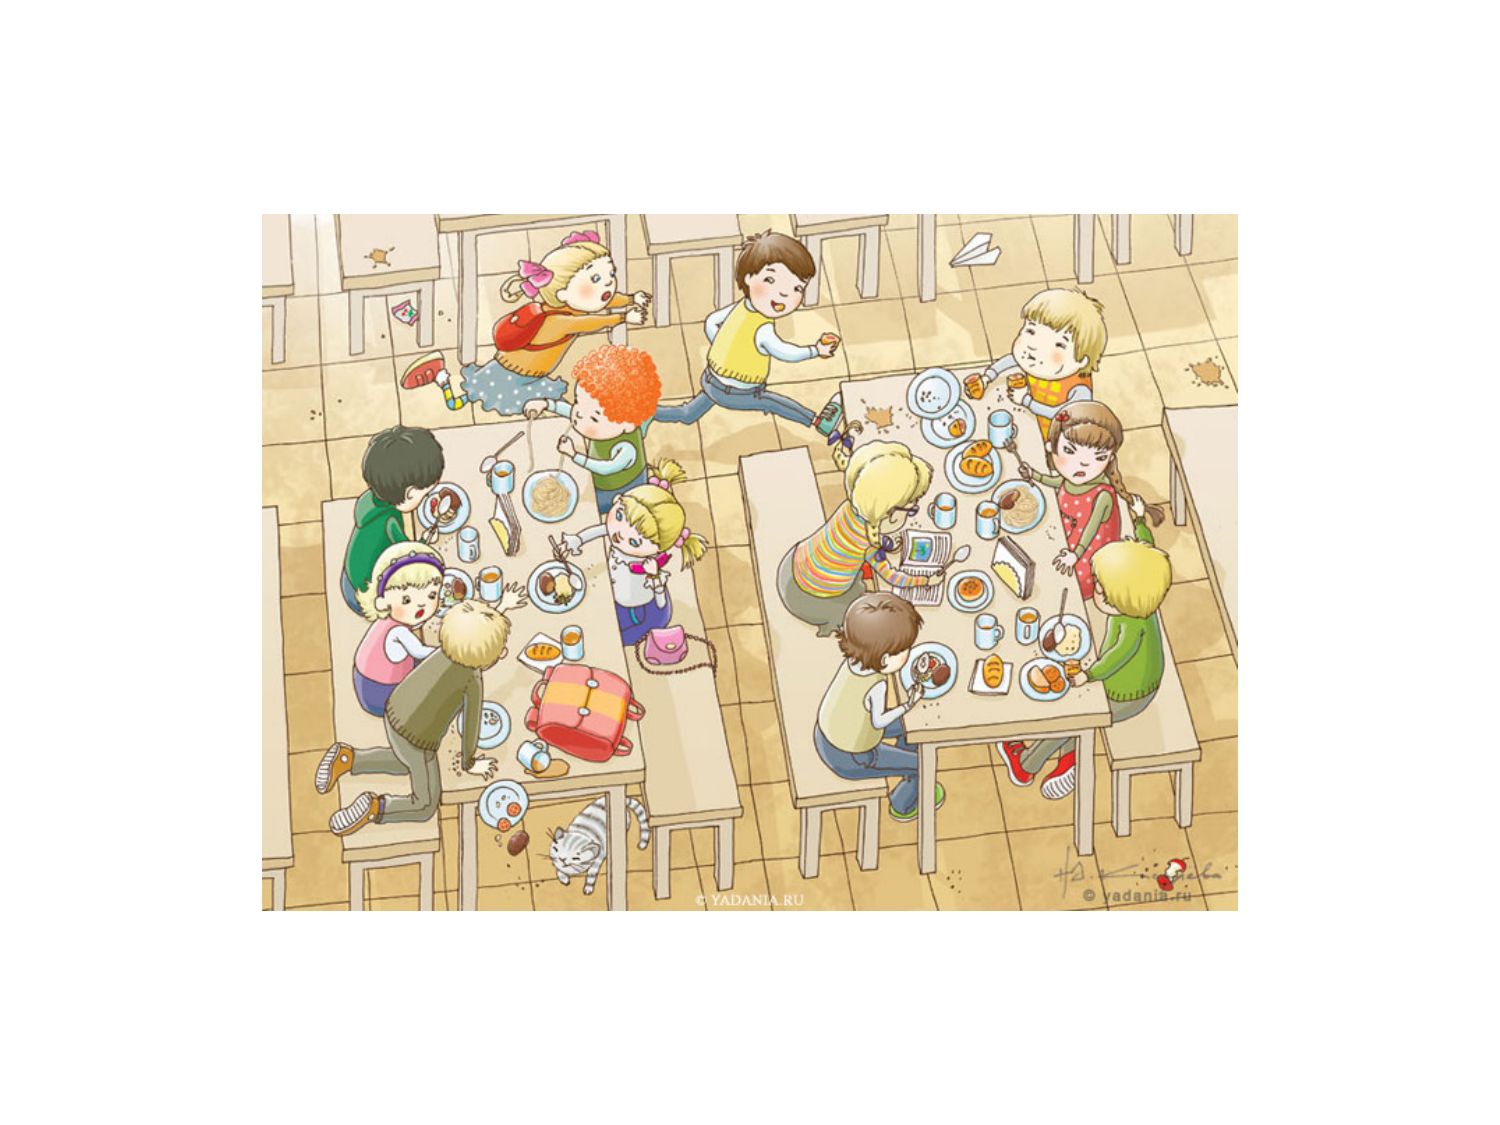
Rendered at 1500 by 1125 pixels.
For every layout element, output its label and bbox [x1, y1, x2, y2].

picture [262, 214, 1238, 911]
